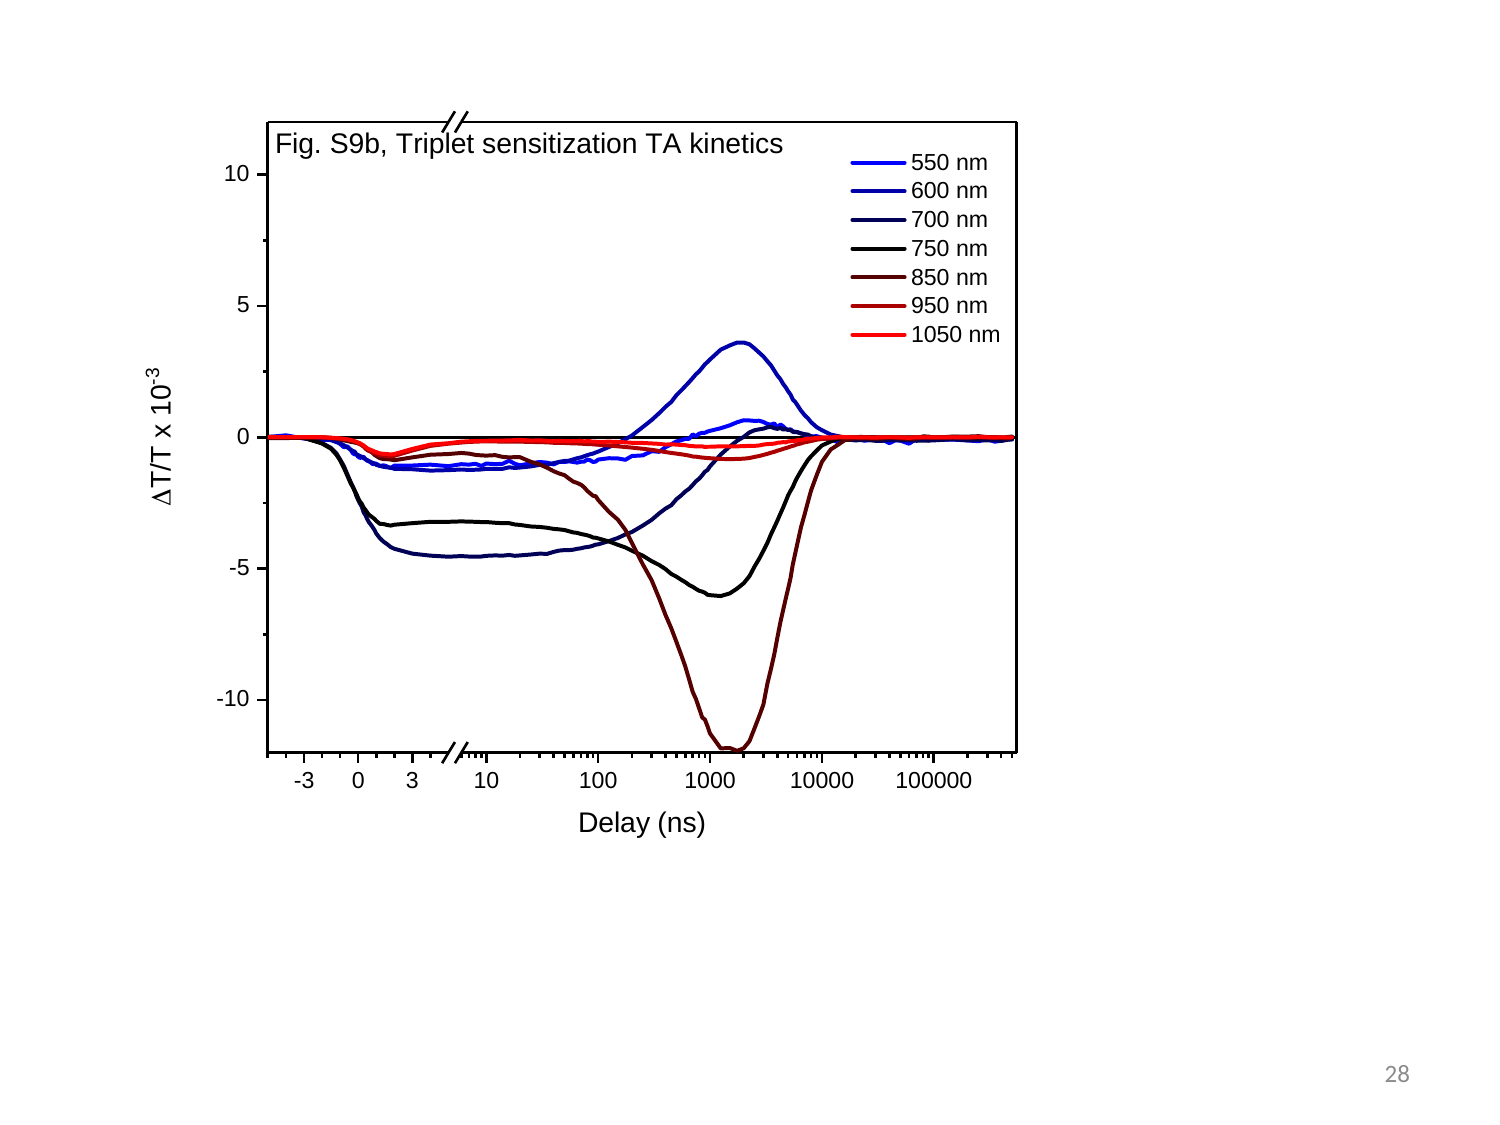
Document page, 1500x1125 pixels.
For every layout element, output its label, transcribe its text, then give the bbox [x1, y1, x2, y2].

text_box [0, 0, 1500, 1054]
slide_number 28 [1074, 1063, 1425, 1103]
